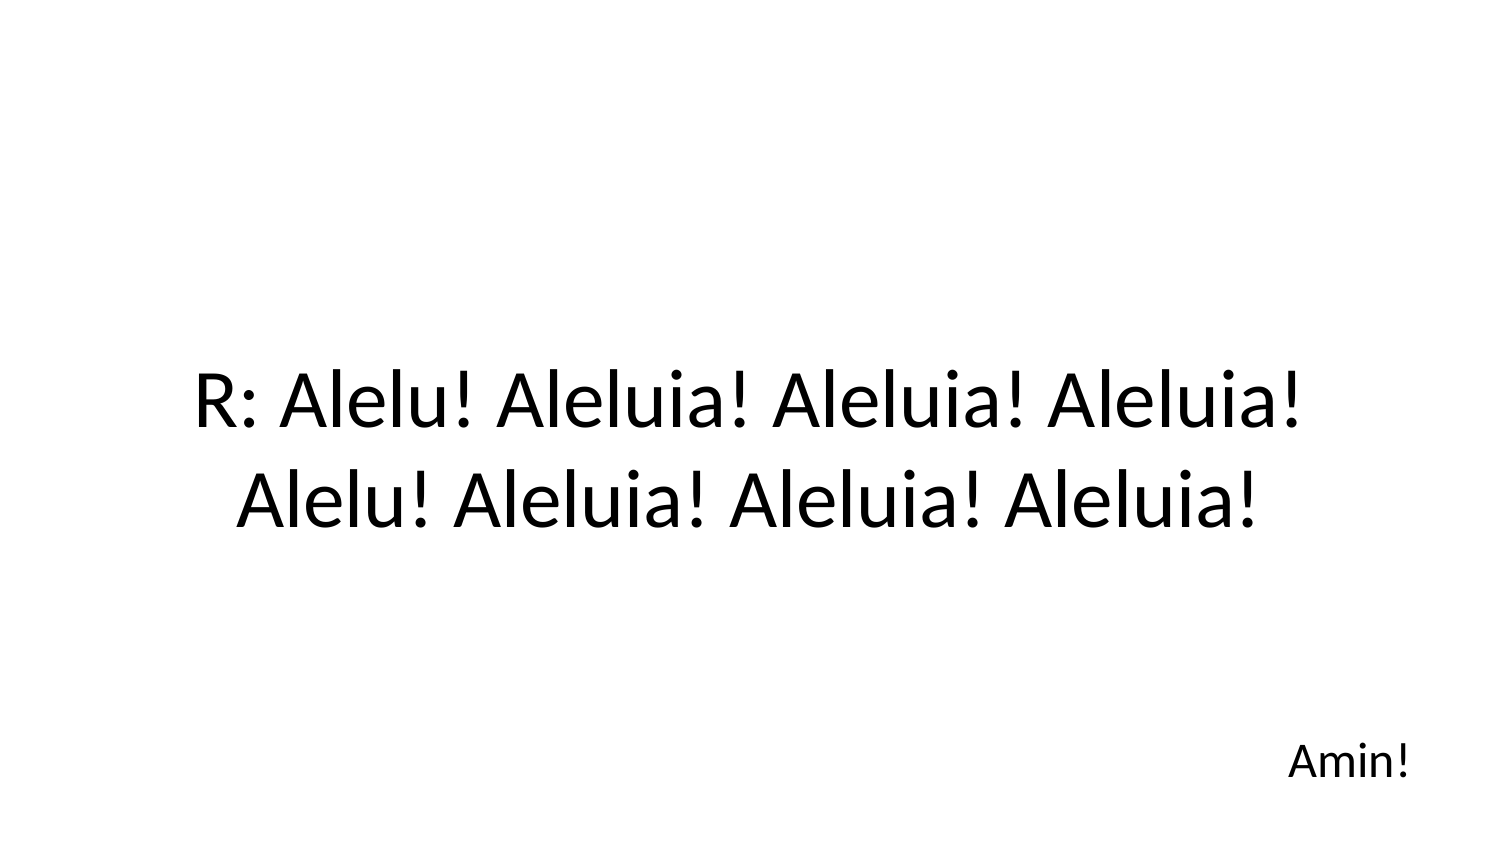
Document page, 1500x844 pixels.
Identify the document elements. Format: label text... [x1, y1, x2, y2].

text_box Amin! [1273, 674, 1427, 795]
text_box R: Alelu! Aleluia! Aleluia! Aleluia! Alelu! Aleluia! Aleluia! Aleluia! [178, 292, 1322, 552]
